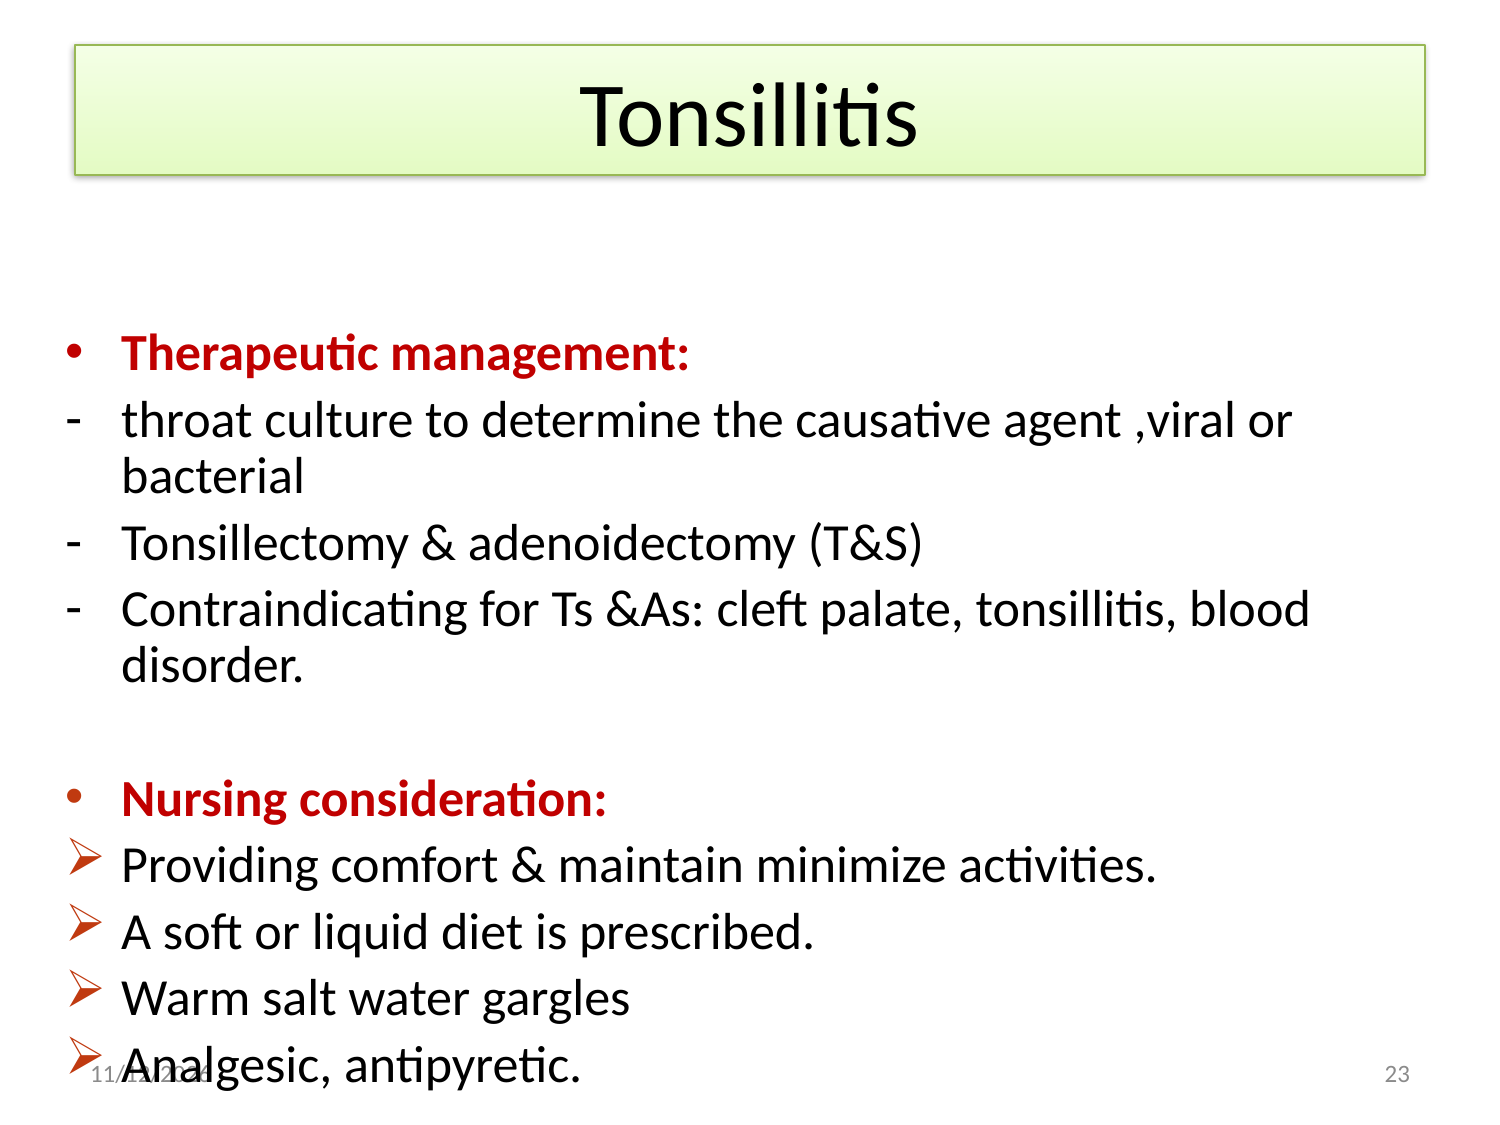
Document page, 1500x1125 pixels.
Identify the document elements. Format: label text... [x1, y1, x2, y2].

list Therapeutic management: throat culture to determine the causative agent ,viral or bacterial Tonsillectomy & adenoidectomy (T&S) Contraindicating for Ts &As: cleft palate, tonsillitis, blood disorder. Nursing consideration: Providing comfort & maintain minimize activities. A soft or liquid diet is prescribed. Warm salt water gargles Analgesic, antipyretic. [50, 318, 1469, 1113]
title Tonsillitis [74, 44, 1426, 176]
